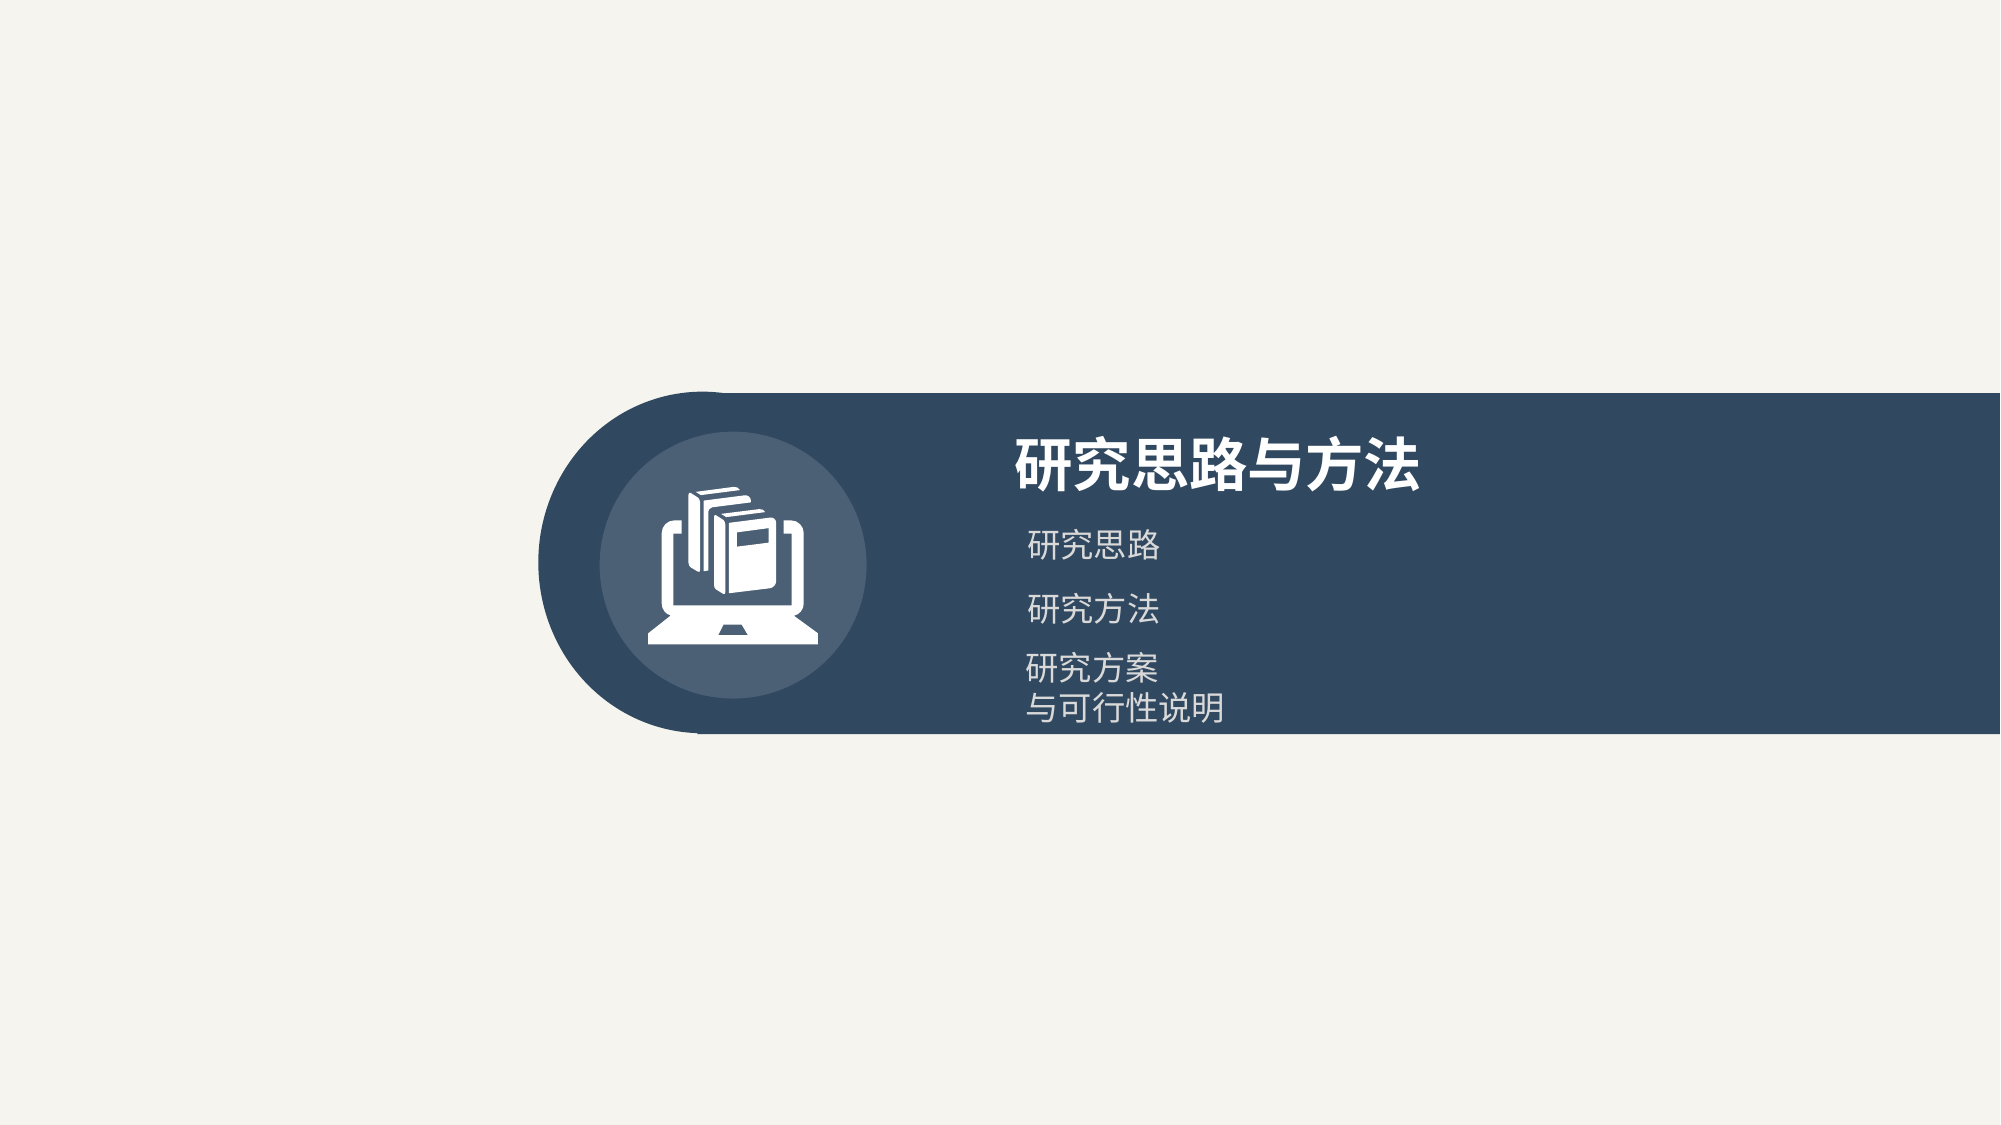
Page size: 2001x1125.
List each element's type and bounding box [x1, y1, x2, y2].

text_box [538, 391, 2000, 735]
text_box [599, 431, 867, 699]
